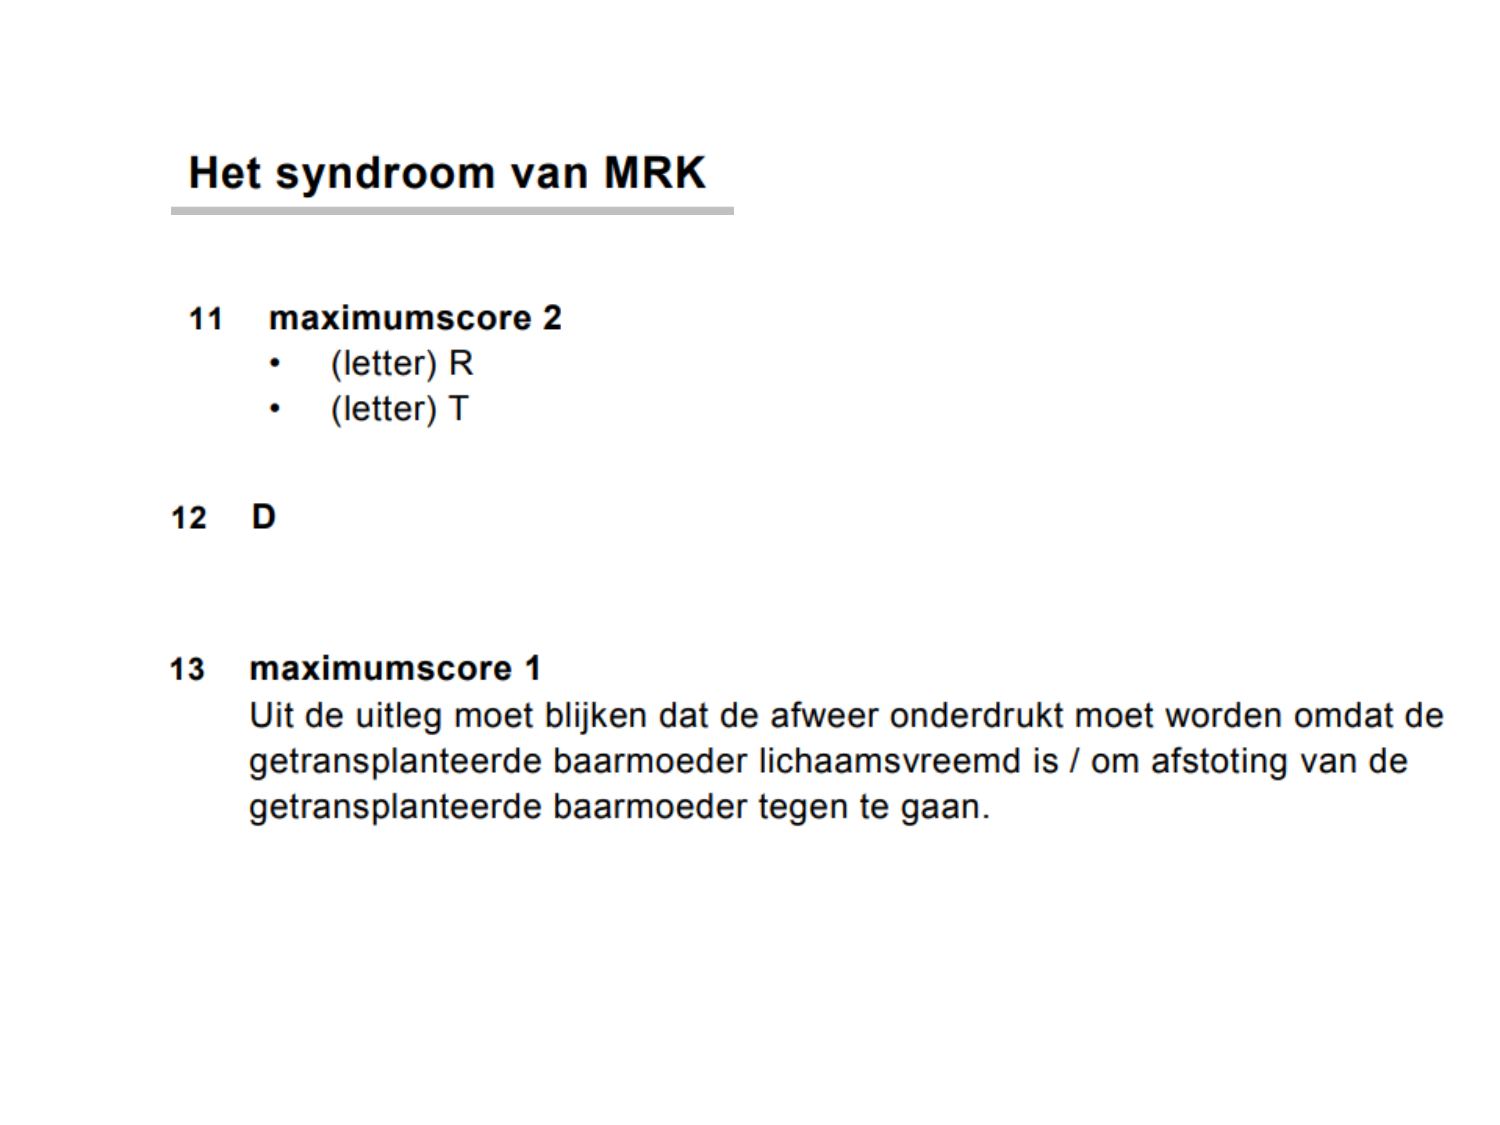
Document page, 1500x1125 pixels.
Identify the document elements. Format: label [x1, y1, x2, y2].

picture [155, 633, 1500, 878]
picture [155, 480, 344, 566]
picture [150, 266, 644, 458]
picture [170, 125, 734, 215]
